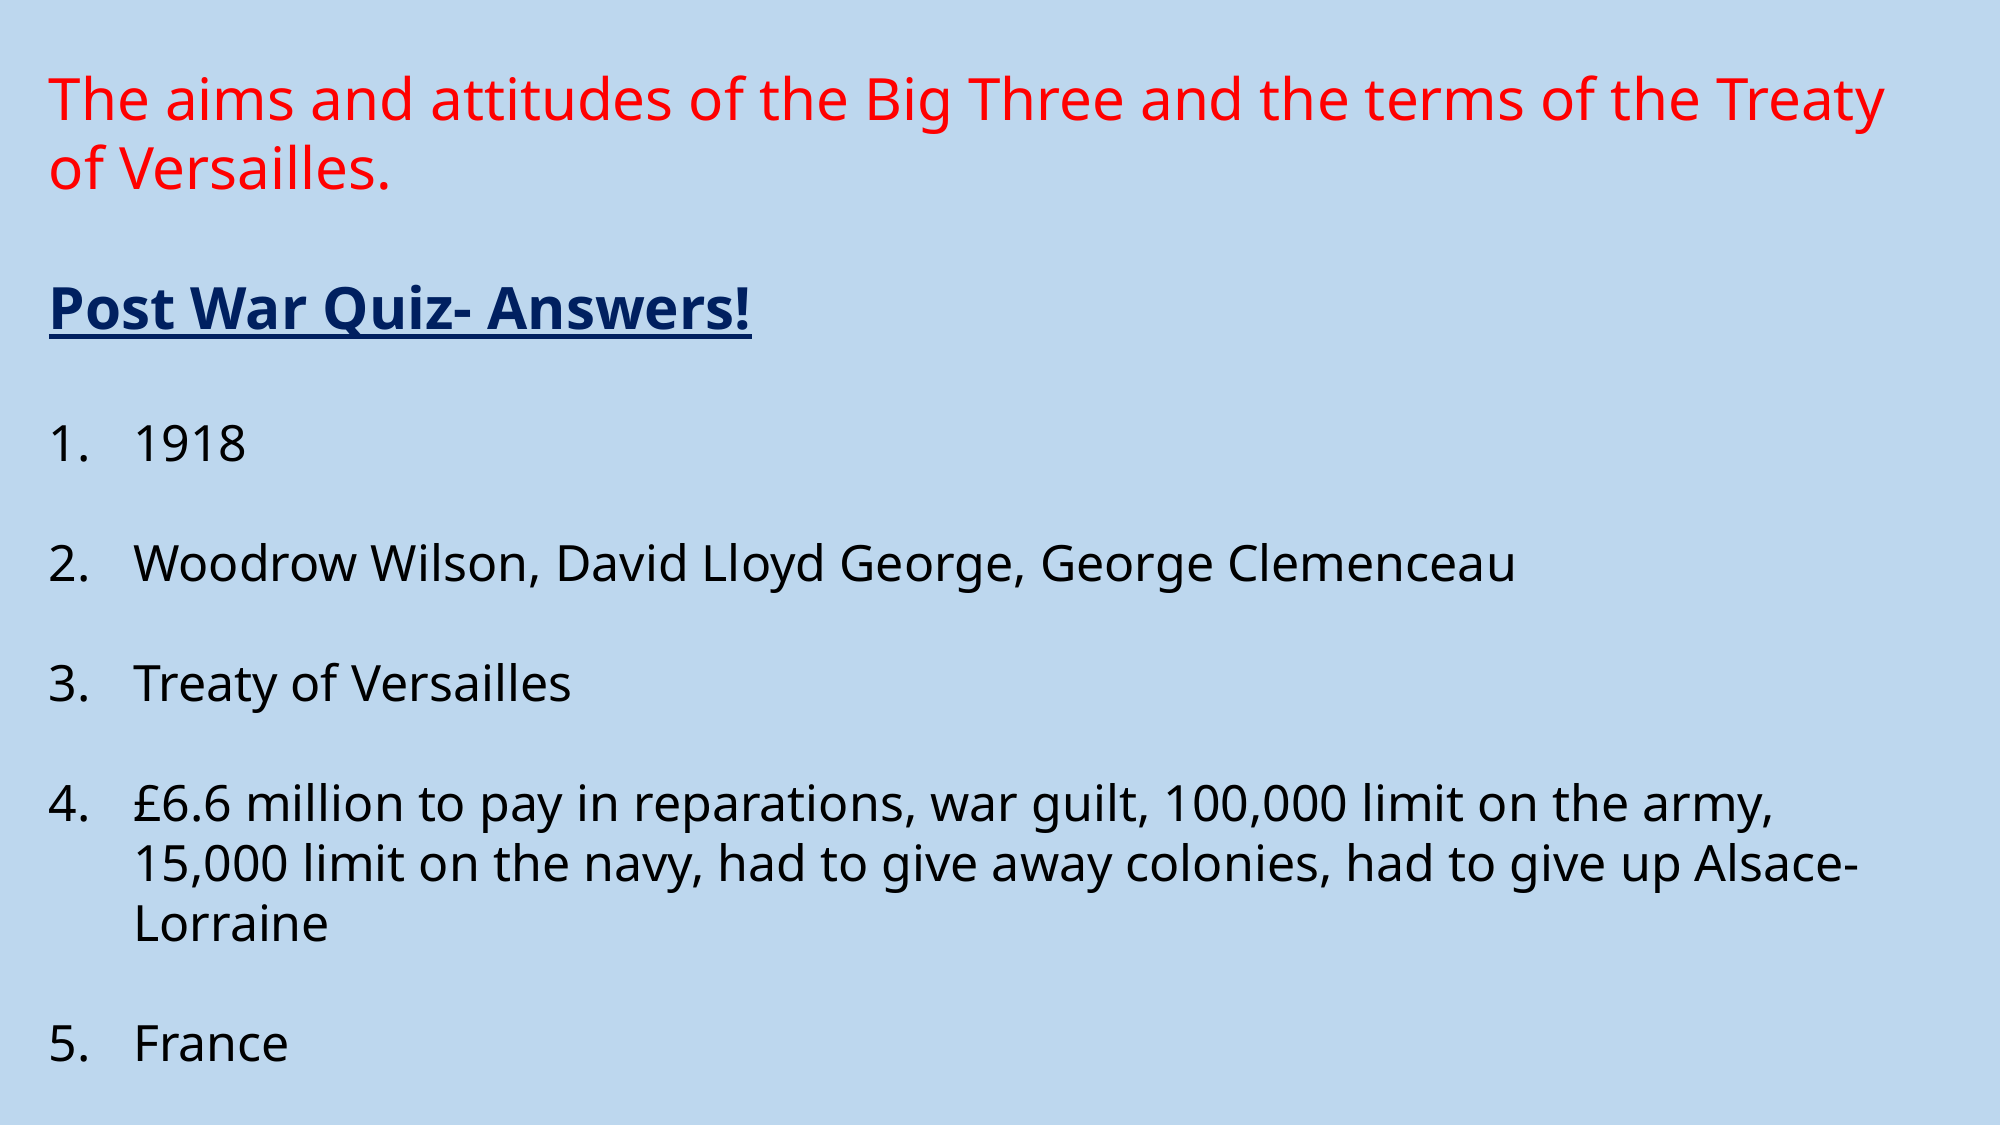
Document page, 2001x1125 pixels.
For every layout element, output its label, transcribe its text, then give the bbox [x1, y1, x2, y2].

text_box The aims and attitudes of the Big Three and the terms of the Treaty of Versailles. Post War Quiz- Answers! 1918 Woodrow Wilson, David Lloyd George, George Clemenceau Treaty of Versailles £6.6 million to pay in reparations, war guilt, 100,000 limit on the army, 15,000 limit on the navy, had to give away colonies, had to give up Alsace-Lorraine France [34, 54, 1907, 1125]
